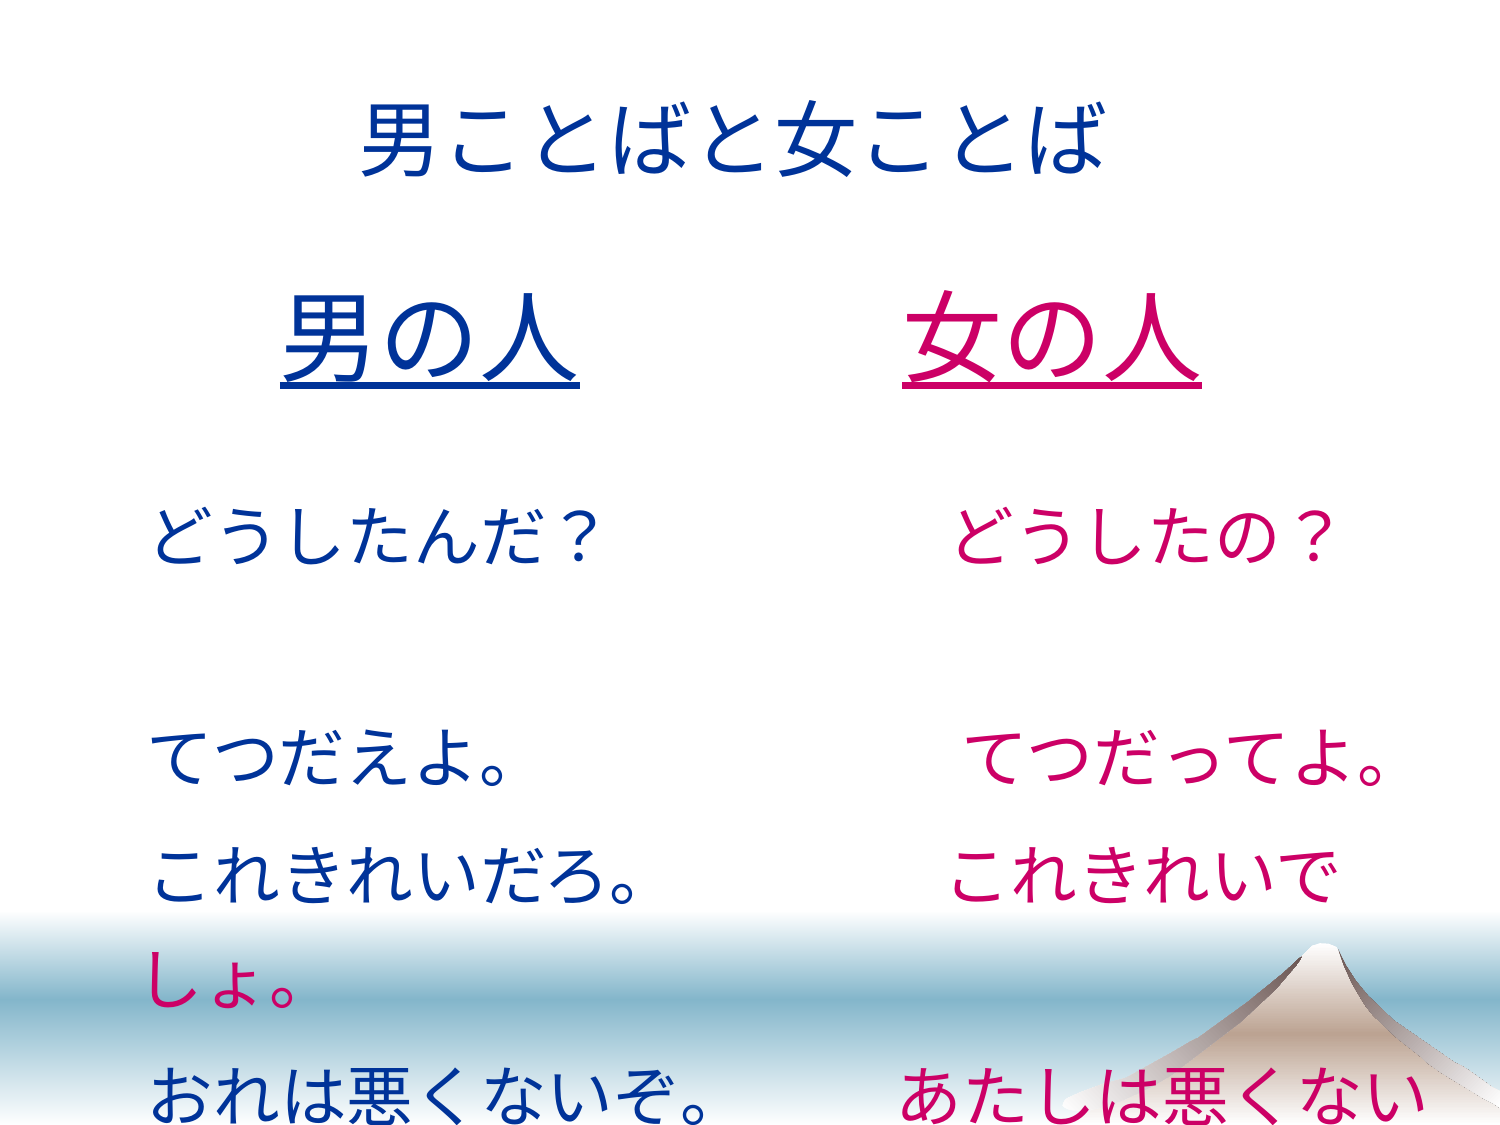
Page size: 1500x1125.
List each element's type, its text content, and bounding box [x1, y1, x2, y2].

text_box 男ことばと女ことば [41, 54, 1500, 220]
title 男の人 女の人 [64, 314, 1388, 463]
list どうしたんだ？ どうしたの？ てつだえよ。 てつだってよ。 これきれいだろ。 これきれいでしょ。 おれは悪くないぞ。 あたしは悪くないわよ。 [64, 463, 1500, 1125]
